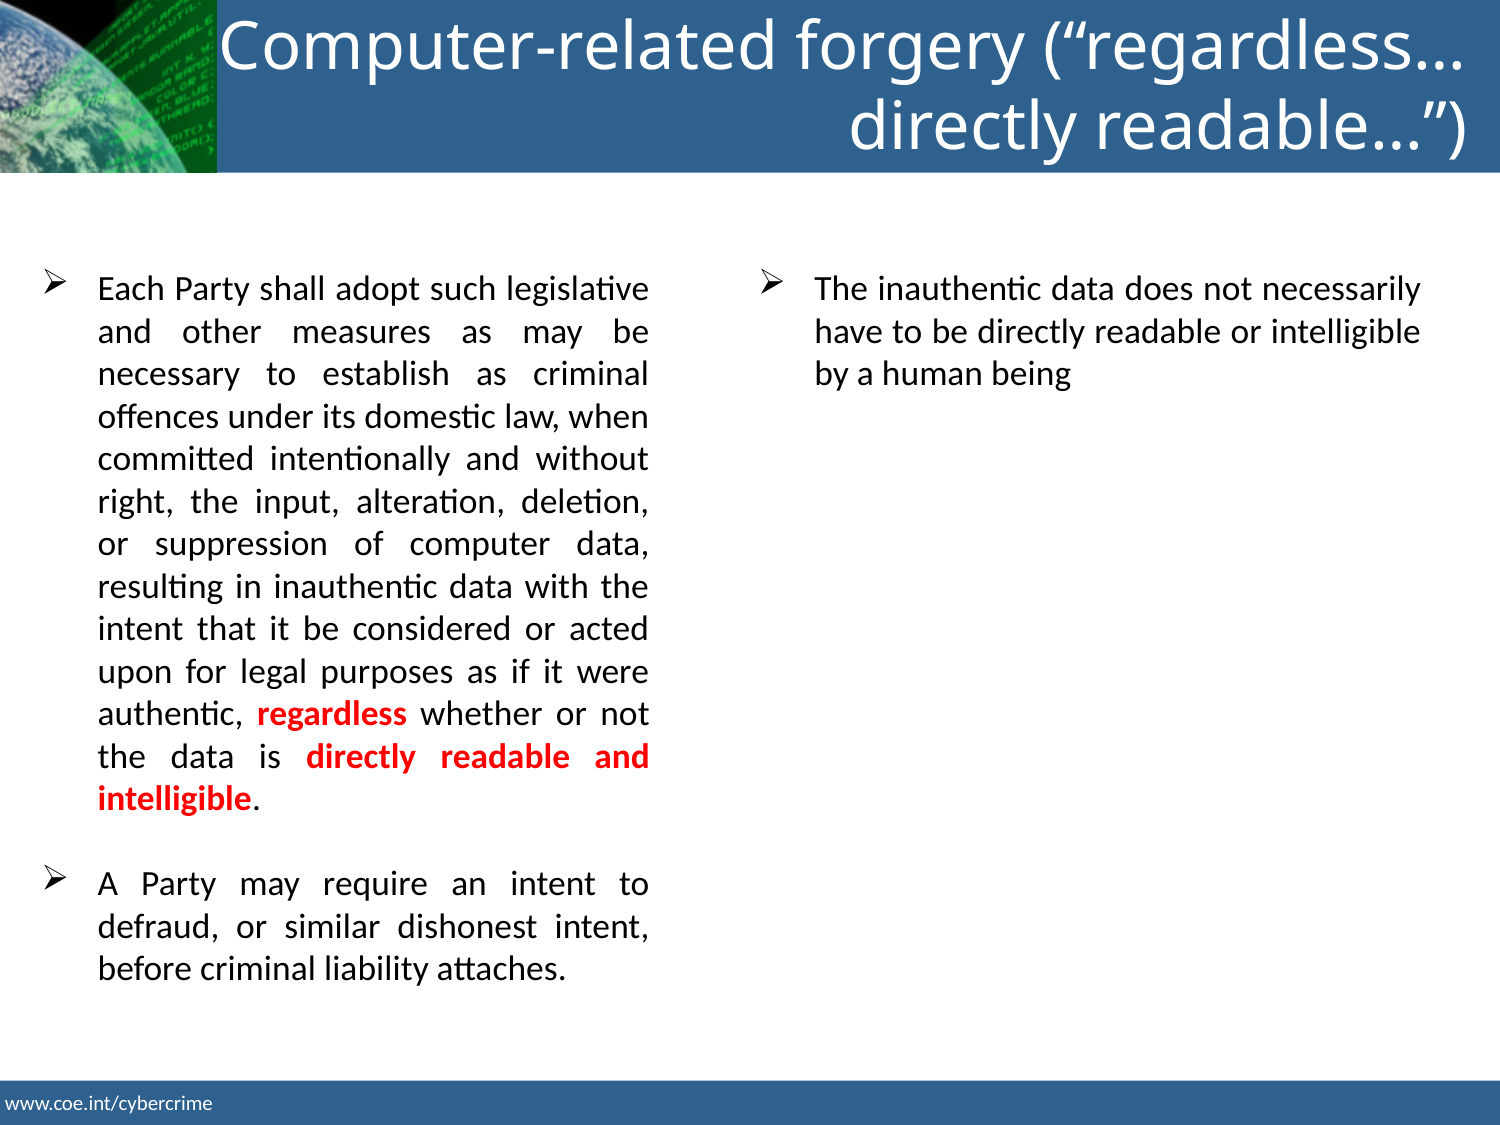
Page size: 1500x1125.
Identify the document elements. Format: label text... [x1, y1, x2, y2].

text_box Each Party shall adopt such legislative and other measures as may be necessary to establish as criminal offences under its domestic law, when committed intentionally and without right, the input, alteration, deletion, or suppression of computer data, resulting in inauthentic data with the intent that it be considered or acted upon for legal purposes as if it were authentic, regardless whether or not the data is directly readable and intelligible. A Party may require an intent to defraud, or similar dishonest intent, before criminal liability attaches. [26, 257, 665, 996]
text_box The inauthentic data does not necessarily have to be directly readable or intelligible by a human being [743, 257, 1437, 456]
picture [0, 0, 217, 173]
text_box Computer-related forgery (“regardless…directly readable…”) [193, 0, 1483, 171]
